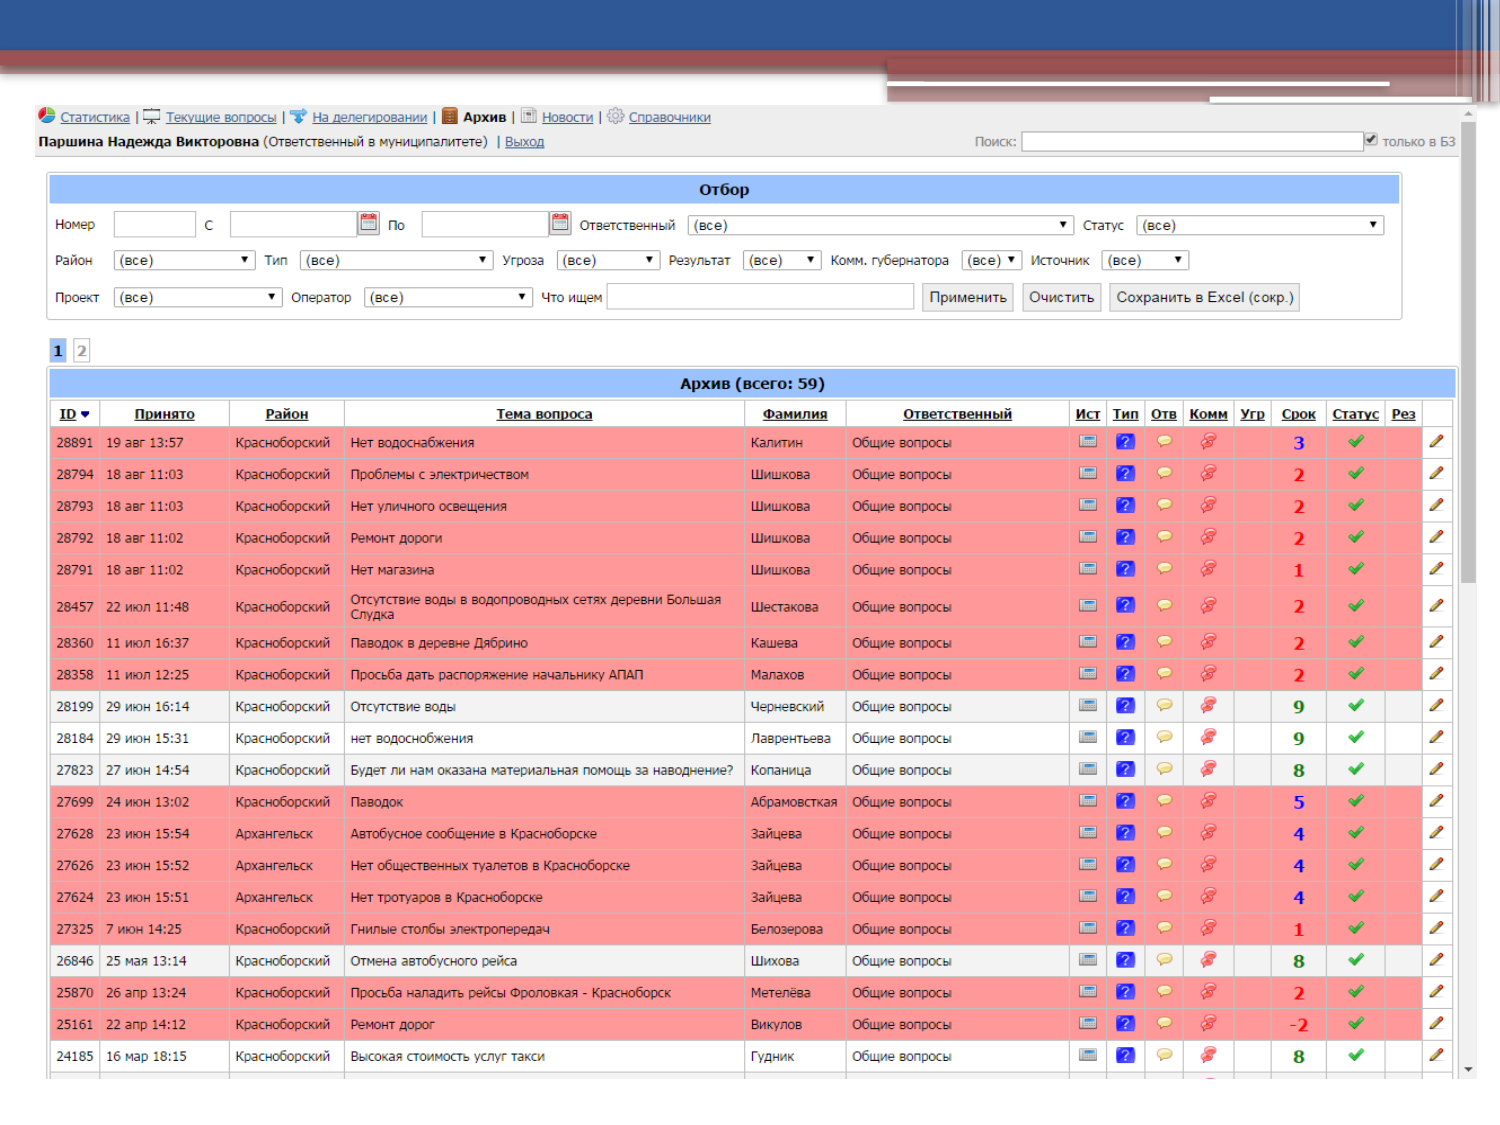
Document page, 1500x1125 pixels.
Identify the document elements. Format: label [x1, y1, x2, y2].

list [34, 105, 1477, 1079]
